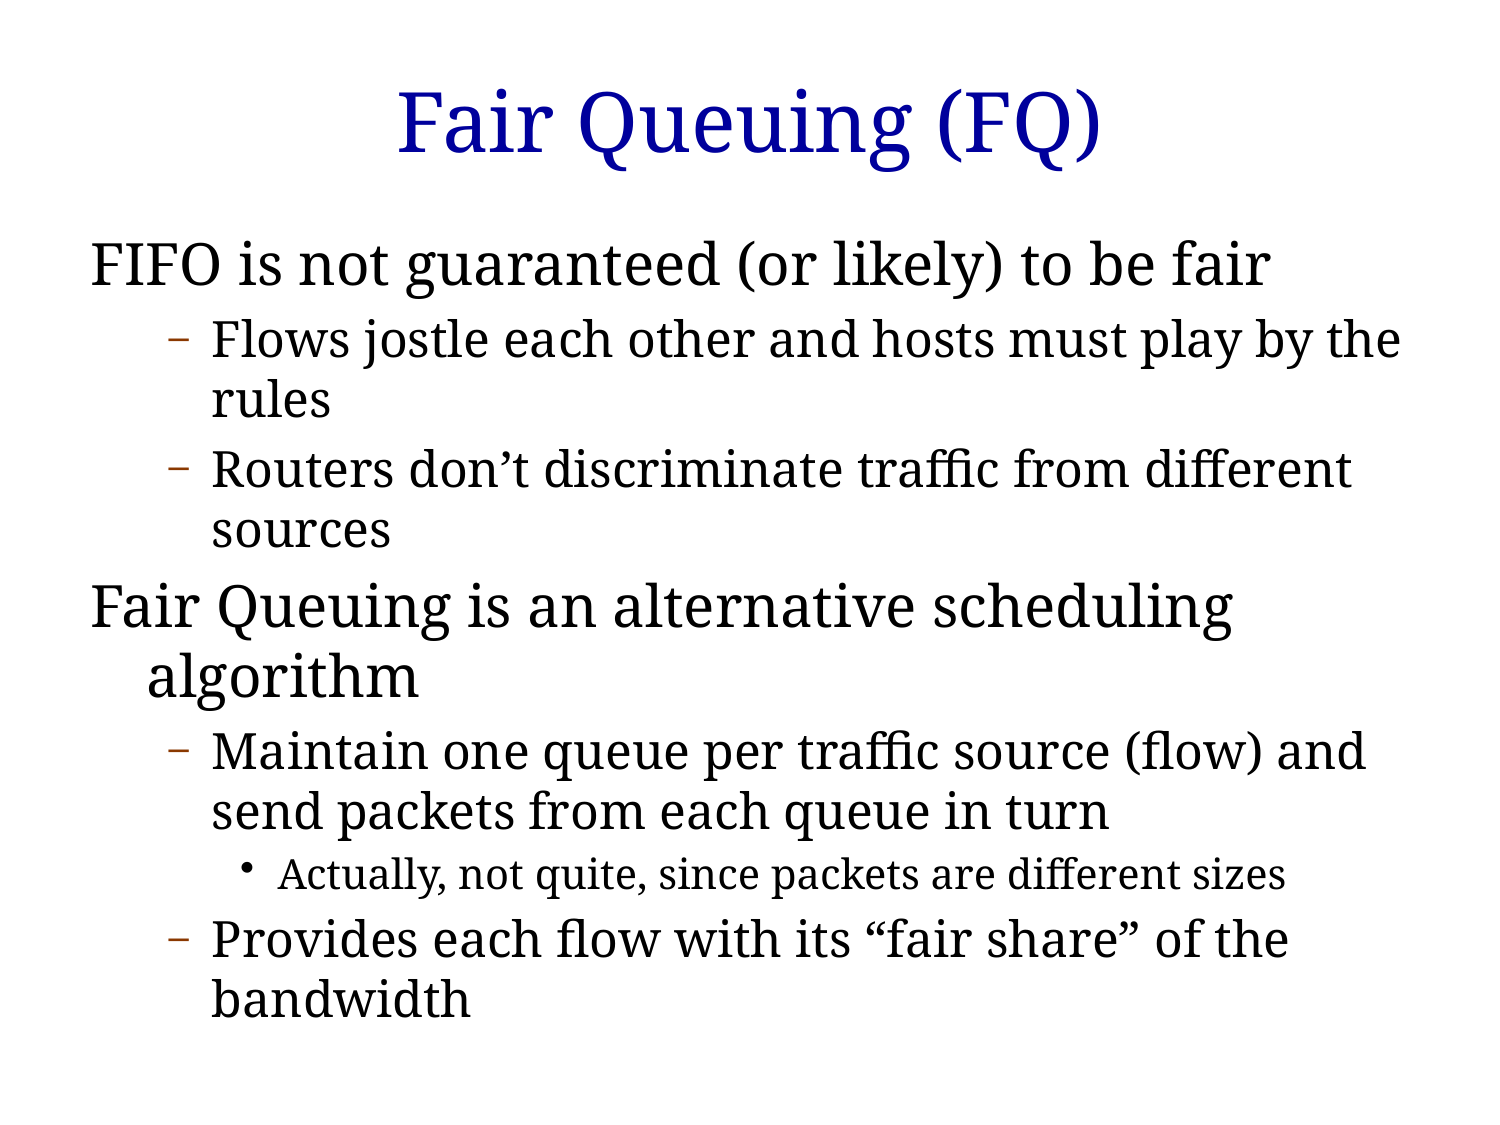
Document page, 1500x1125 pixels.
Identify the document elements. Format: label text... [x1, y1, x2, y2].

title Fair Queuing (FQ) [74, 47, 1426, 191]
list FIFO is not guaranteed (or likely) to be fair Flows jostle each other and hosts must play by the rules Routers don’t discriminate traffic from different sources Fair Queuing is an alternative scheduling algorithm Maintain one queue per traffic source (flow) and send packets from each queue in turn Actually, not quite, since packets are different sizes Provides each flow with its “fair share” of the bandwidth [74, 219, 1463, 963]
